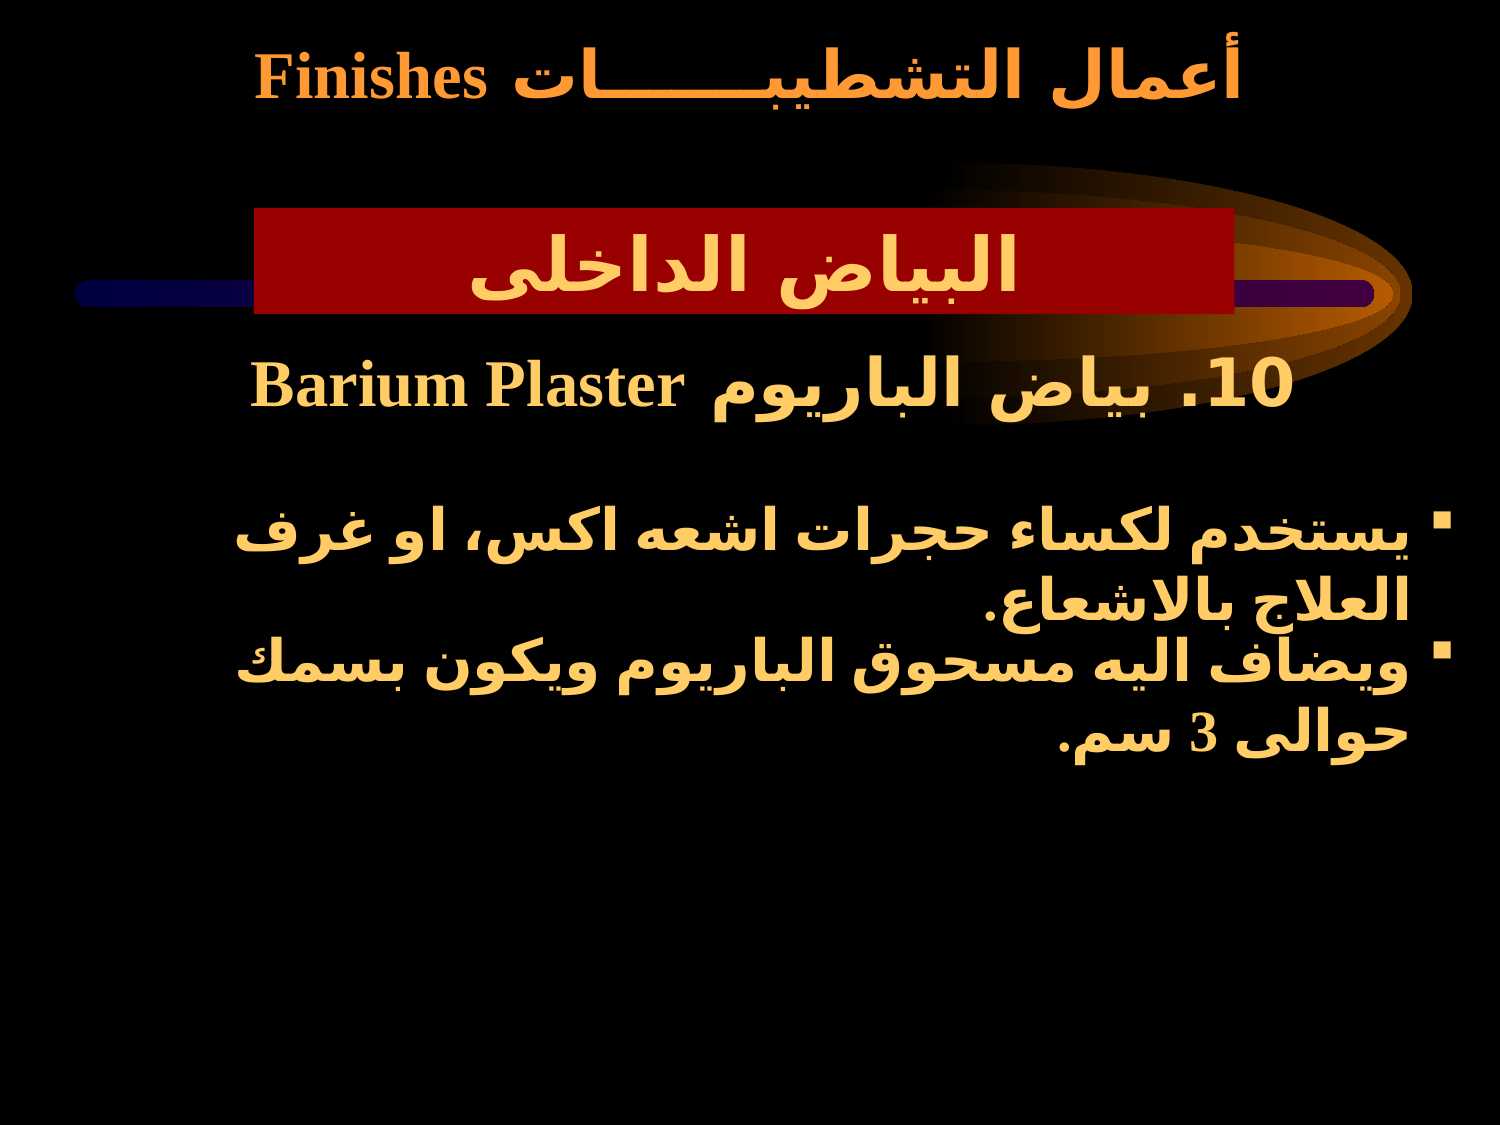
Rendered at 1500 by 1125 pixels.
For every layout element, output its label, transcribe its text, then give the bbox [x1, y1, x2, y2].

text_box البياض الداخلى [253, 207, 1235, 315]
text_box 10. بياض الباريوم Barium Plaster [478, 326, 1046, 433]
text_box أعمال التشطيبـــــــات Finishes [183, 19, 1317, 126]
text_box يستخدم لكساء حجرات اشعه اكس، او غرف العلاج بالاشعاع. [183, 515, 1471, 610]
text_box ويضاف اليه مسحوق الباريوم ويكون بسمك حوالى 3 سم. [183, 645, 1471, 740]
